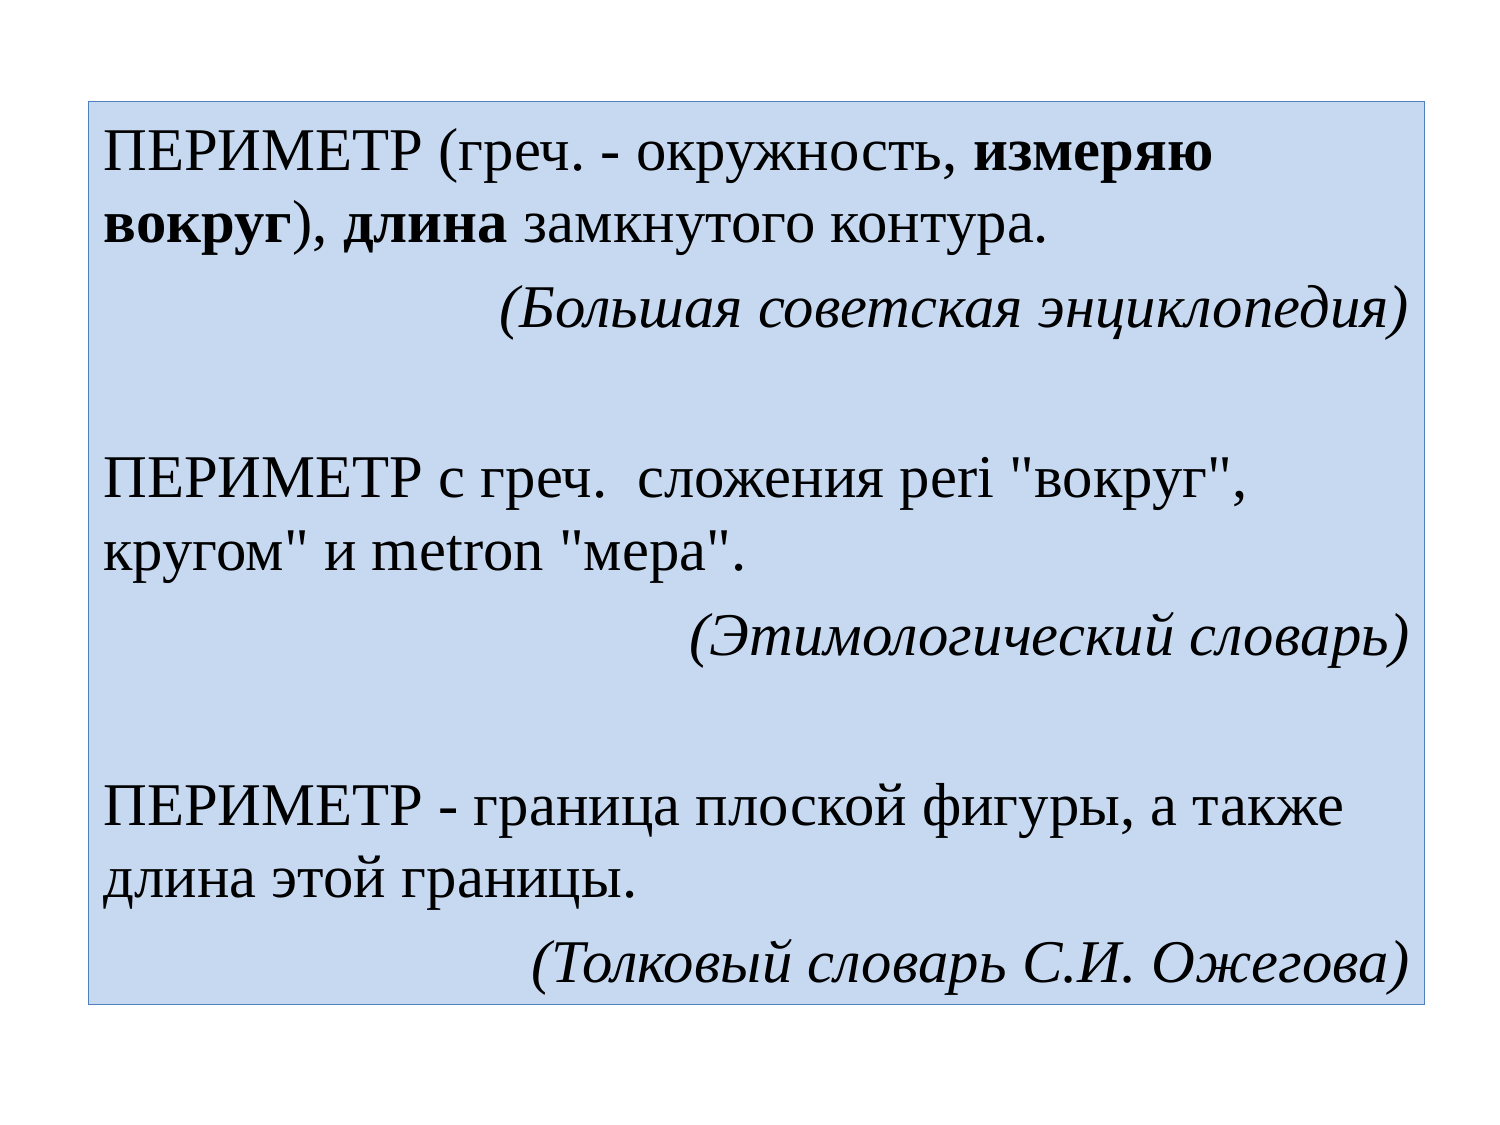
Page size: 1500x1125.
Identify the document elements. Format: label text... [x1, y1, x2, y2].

list ПЕРИМЕТР (греч. - окружность, измеряю вокруг), длина замкнутого контура. (Большая советская энциклопедия) ПЕРИМЕТР с греч. сложения peri "вокруг", кругом" и metron "мера". (Этимологический словарь) ПЕРИМЕТР - граница плоской фигуры, а также длина этой границы. (Толковый словарь С.И. Ожегова) [88, 101, 1425, 1005]
